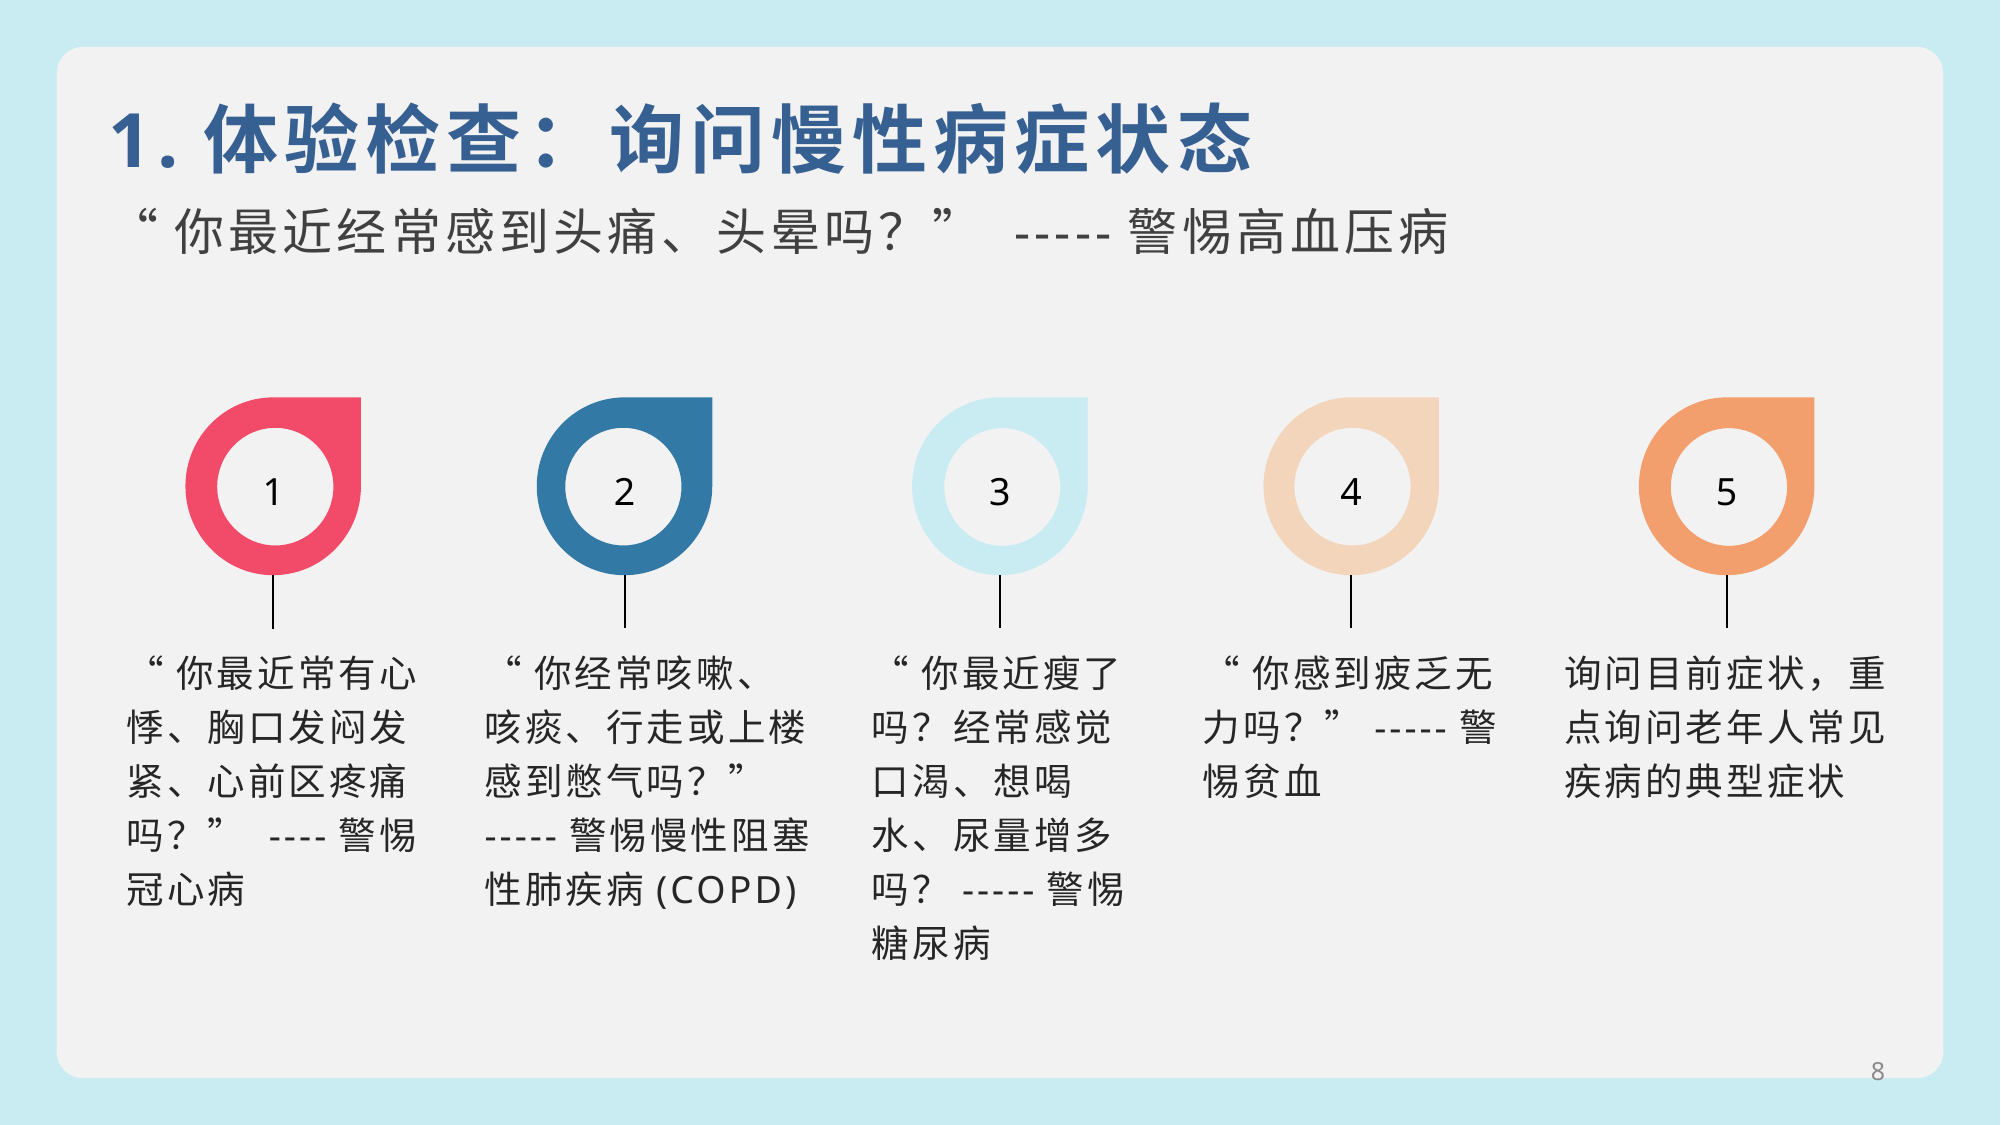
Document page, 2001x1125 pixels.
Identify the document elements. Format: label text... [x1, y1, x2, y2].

text_box [54, 44, 1946, 1081]
slide_number 8 [1433, 1042, 1900, 1103]
text_box “你最近经常感到头痛、头晕吗？” -----警惕高血压病 [93, 200, 1507, 252]
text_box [91, 397, 1908, 881]
text_box 1.体验检查：询问慢性病症状态 [93, 59, 1475, 215]
